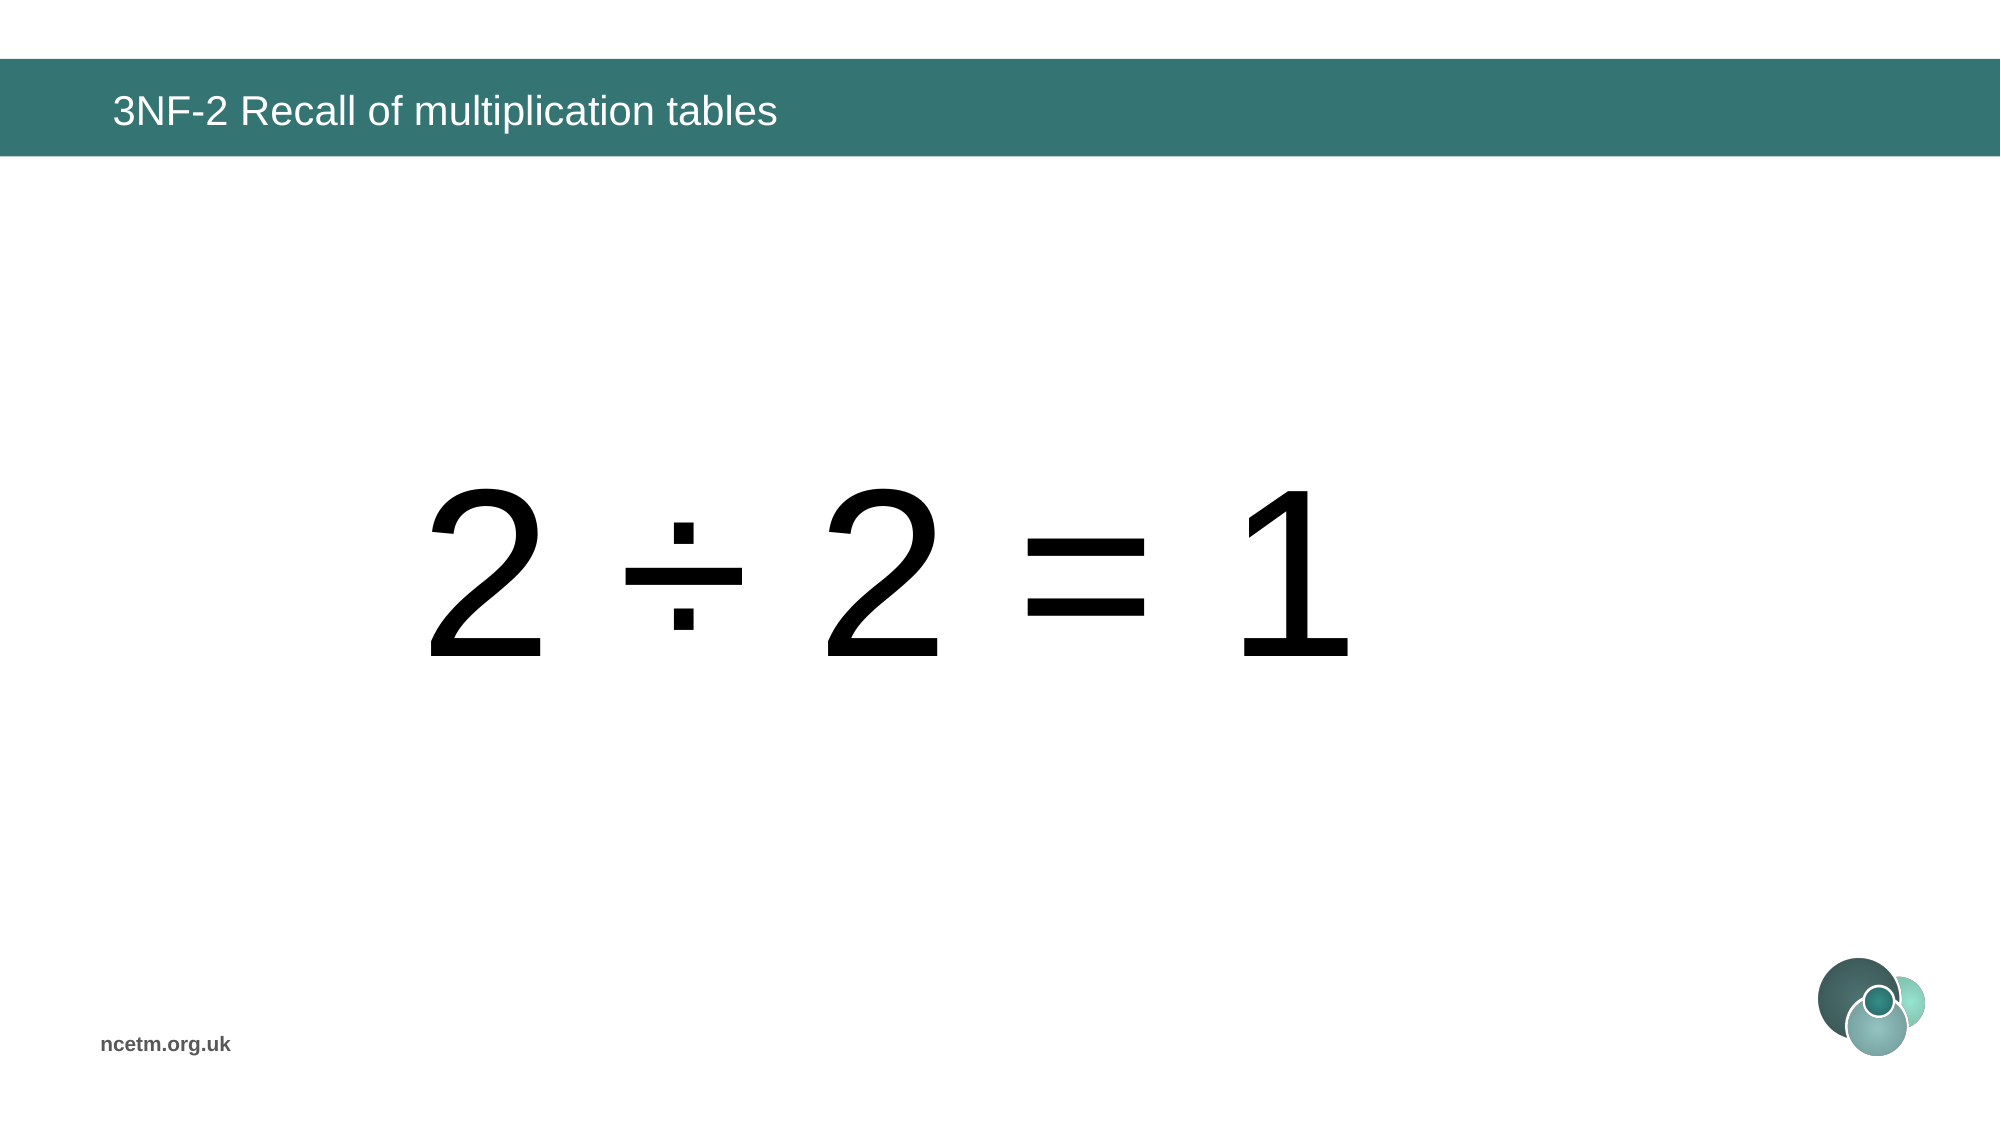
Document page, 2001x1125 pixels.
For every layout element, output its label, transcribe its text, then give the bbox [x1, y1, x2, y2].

picture [1818, 958, 1925, 1056]
title 3NF-2 Recall of multiplication tables [97, 76, 1945, 147]
text_box 2 ÷ 2 = [404, 409, 1211, 712]
text_box 1 [1211, 409, 1375, 712]
